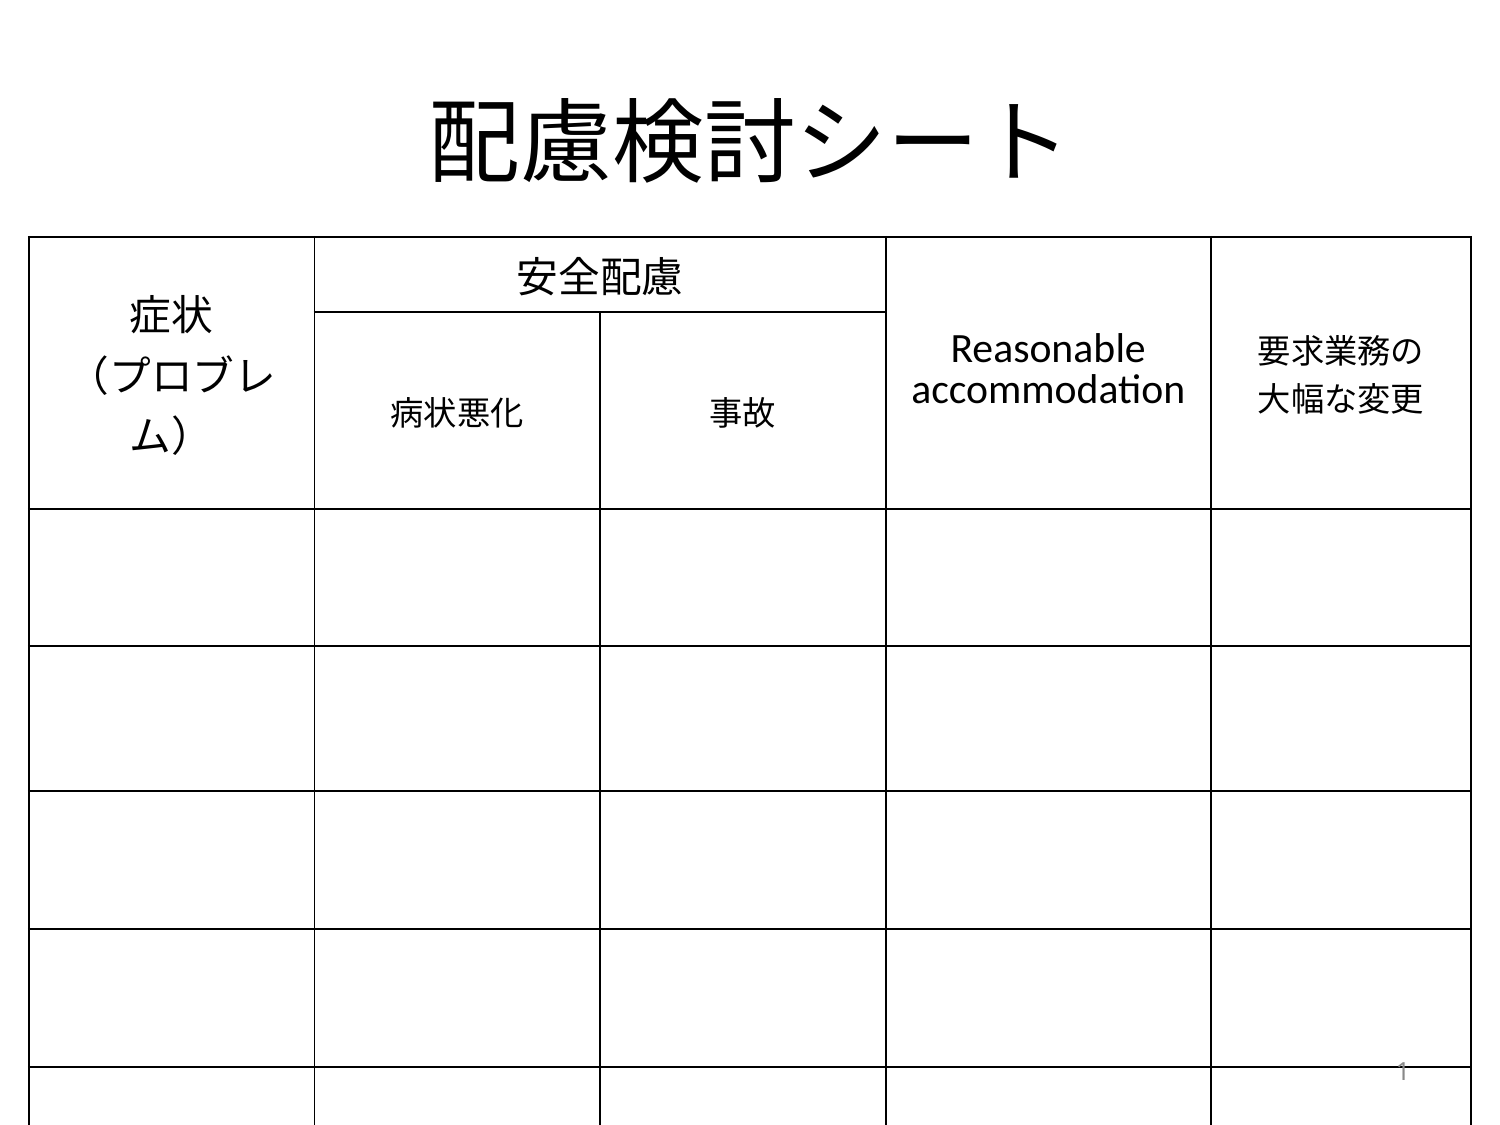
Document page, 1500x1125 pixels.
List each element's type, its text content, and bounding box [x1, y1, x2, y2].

table_cell [30, 792, 314, 928]
table_cell [30, 1068, 314, 1125]
table_cell 病状悪化 [315, 313, 599, 508]
table_header 症状 （プロブレム） [30, 238, 314, 508]
table_cell [315, 930, 599, 1066]
title 配慮検討シート [75, 45, 1425, 233]
table_cell [315, 792, 599, 928]
table_cell [30, 930, 314, 1066]
table_cell [601, 510, 885, 645]
slide_number 1 [1074, 1042, 1425, 1103]
table_cell [30, 647, 314, 790]
table_header 要求業務の 大幅な変更 [1212, 238, 1470, 508]
table_cell [1212, 930, 1470, 1066]
table_cell [601, 1068, 885, 1125]
table_header Reasonable accommodation [887, 238, 1210, 508]
table_cell [1212, 792, 1470, 928]
table_cell [887, 510, 1210, 645]
table_cell [315, 1068, 599, 1125]
table_cell [315, 510, 599, 645]
table_cell [601, 792, 885, 928]
table_cell [1212, 1068, 1470, 1125]
table_cell [887, 1068, 1210, 1125]
table_cell [887, 792, 1210, 928]
table_cell [30, 510, 314, 645]
table_cell [601, 647, 885, 790]
table_cell [601, 930, 885, 1066]
table_cell 事故 [601, 313, 885, 508]
table_cell [887, 647, 1210, 790]
table_cell [887, 930, 1210, 1066]
table_cell [1212, 647, 1470, 790]
table_header 安全配慮 [315, 238, 885, 311]
table_cell [315, 647, 599, 790]
table_cell [1212, 510, 1470, 645]
